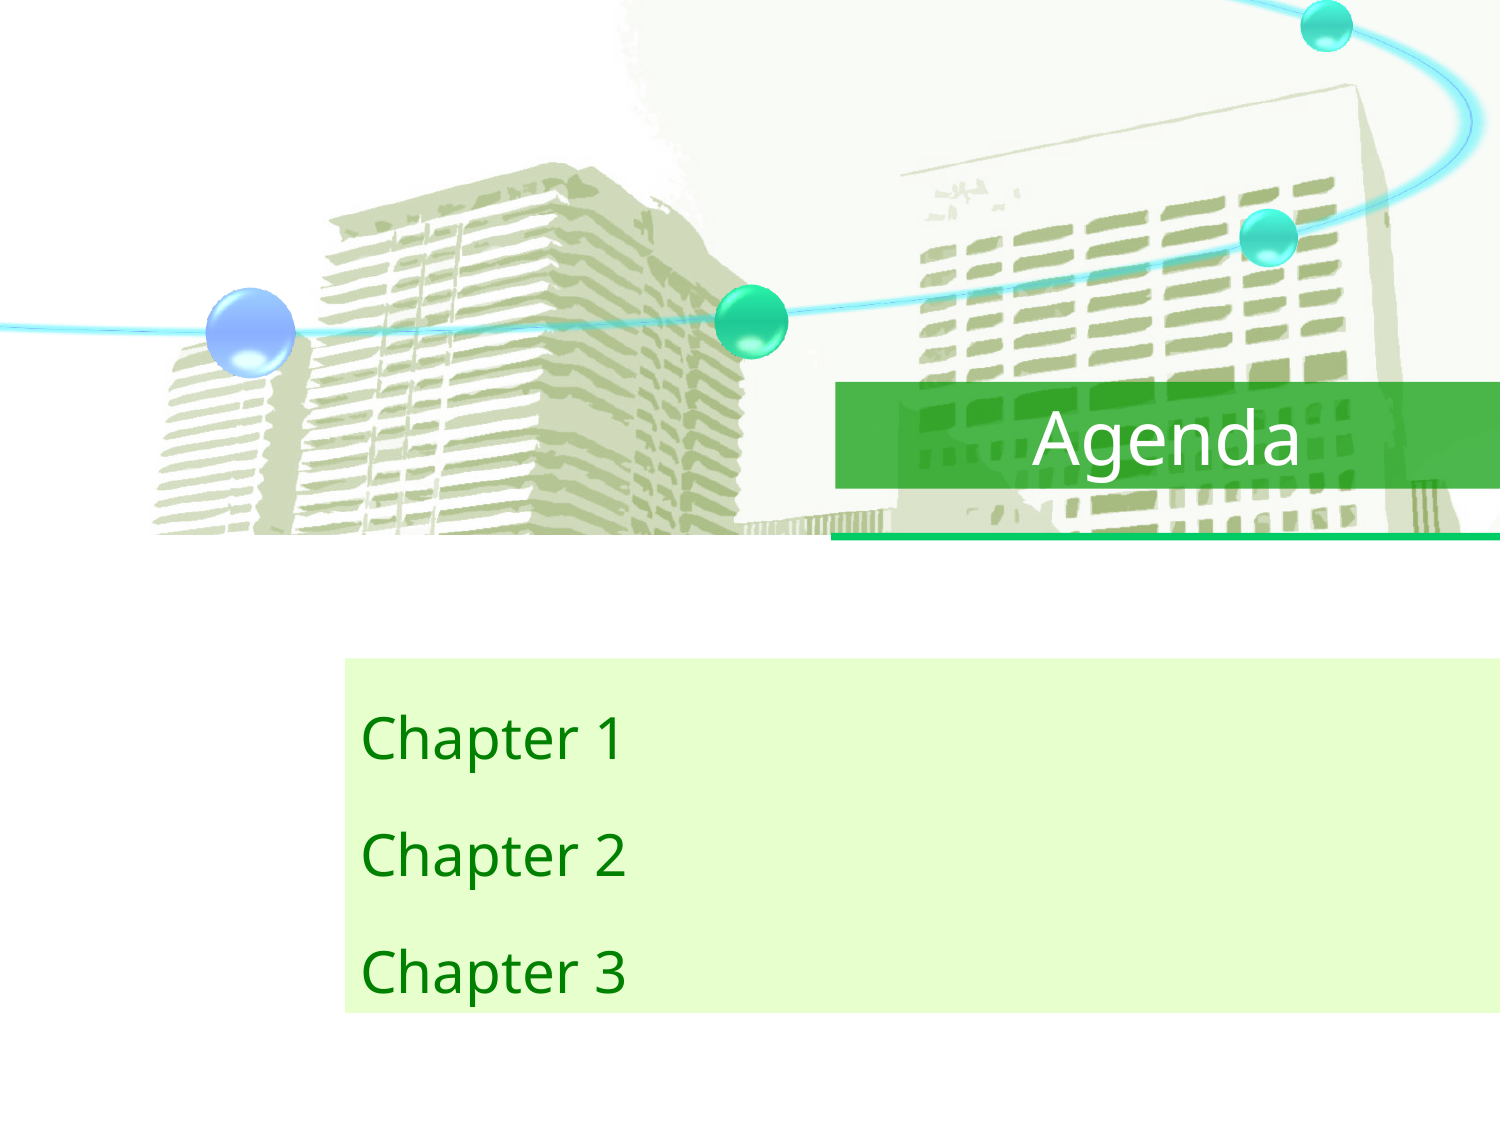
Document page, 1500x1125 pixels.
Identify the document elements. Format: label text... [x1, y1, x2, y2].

picture [0, 0, 1499, 380]
list Chapter 1 Chapter 2 Chapter 3 [344, 658, 1500, 1014]
title Agenda [835, 381, 1500, 489]
